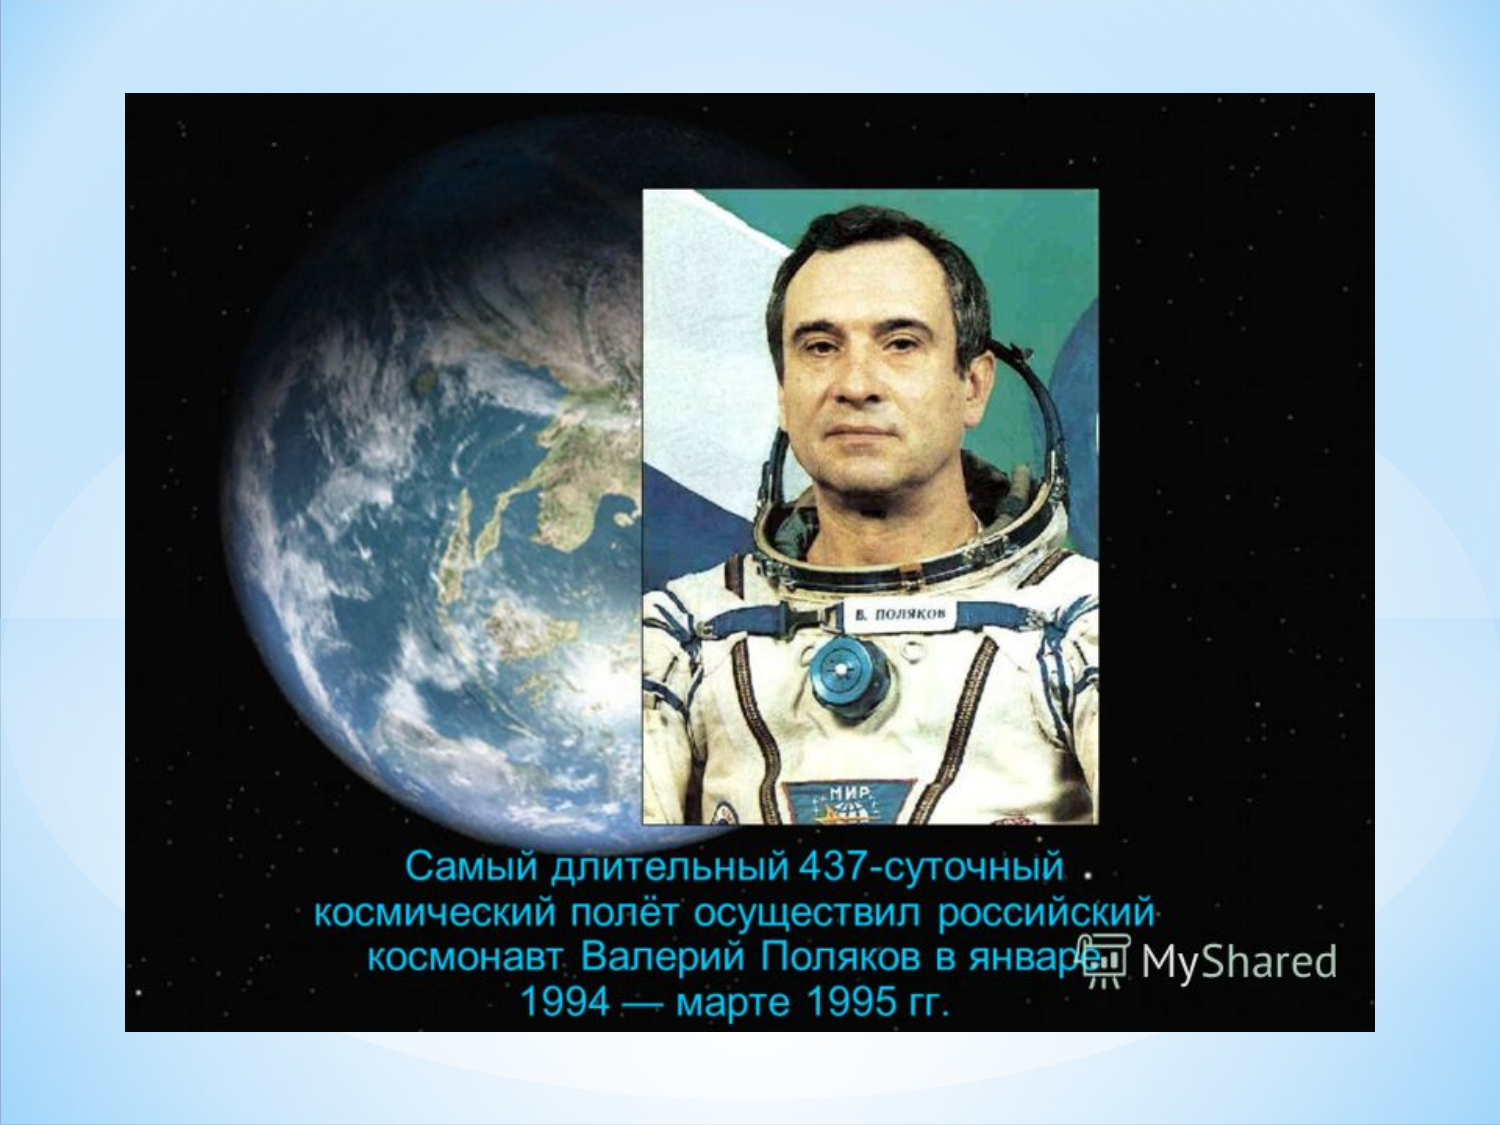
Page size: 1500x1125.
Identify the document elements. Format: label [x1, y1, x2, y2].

picture [124, 93, 1376, 1032]
